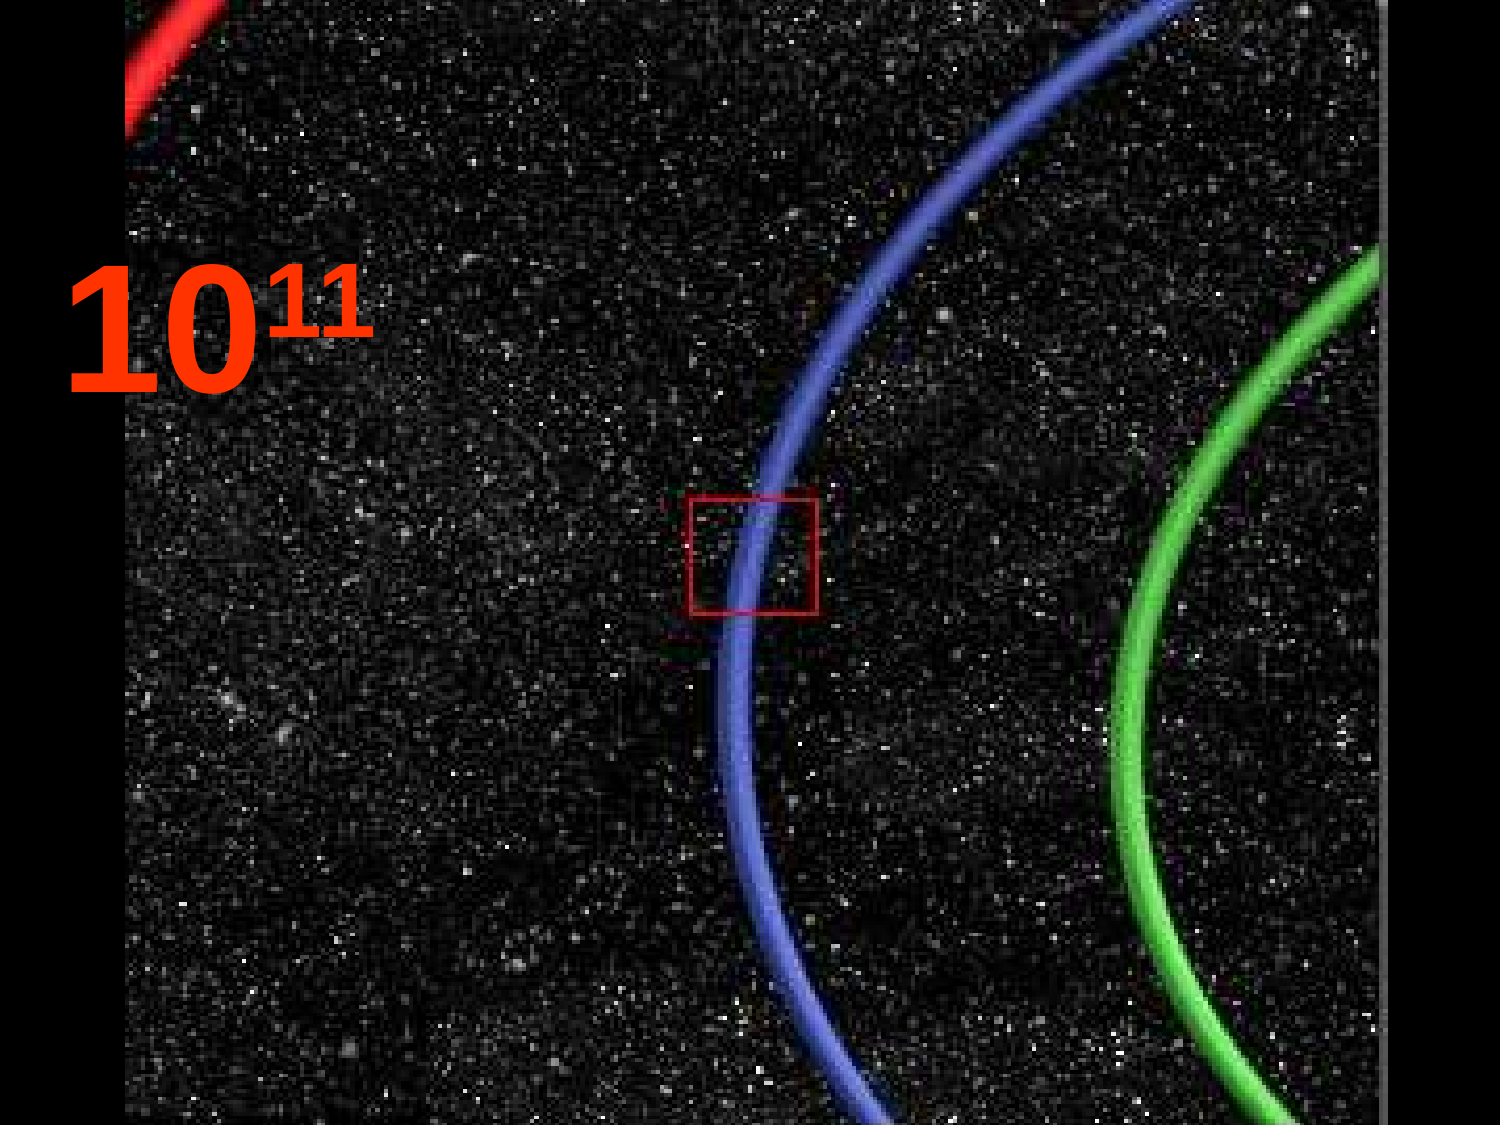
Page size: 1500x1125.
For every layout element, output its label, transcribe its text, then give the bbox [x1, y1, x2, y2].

picture [124, 0, 1388, 1125]
text_box 1011 [45, 202, 119, 437]
